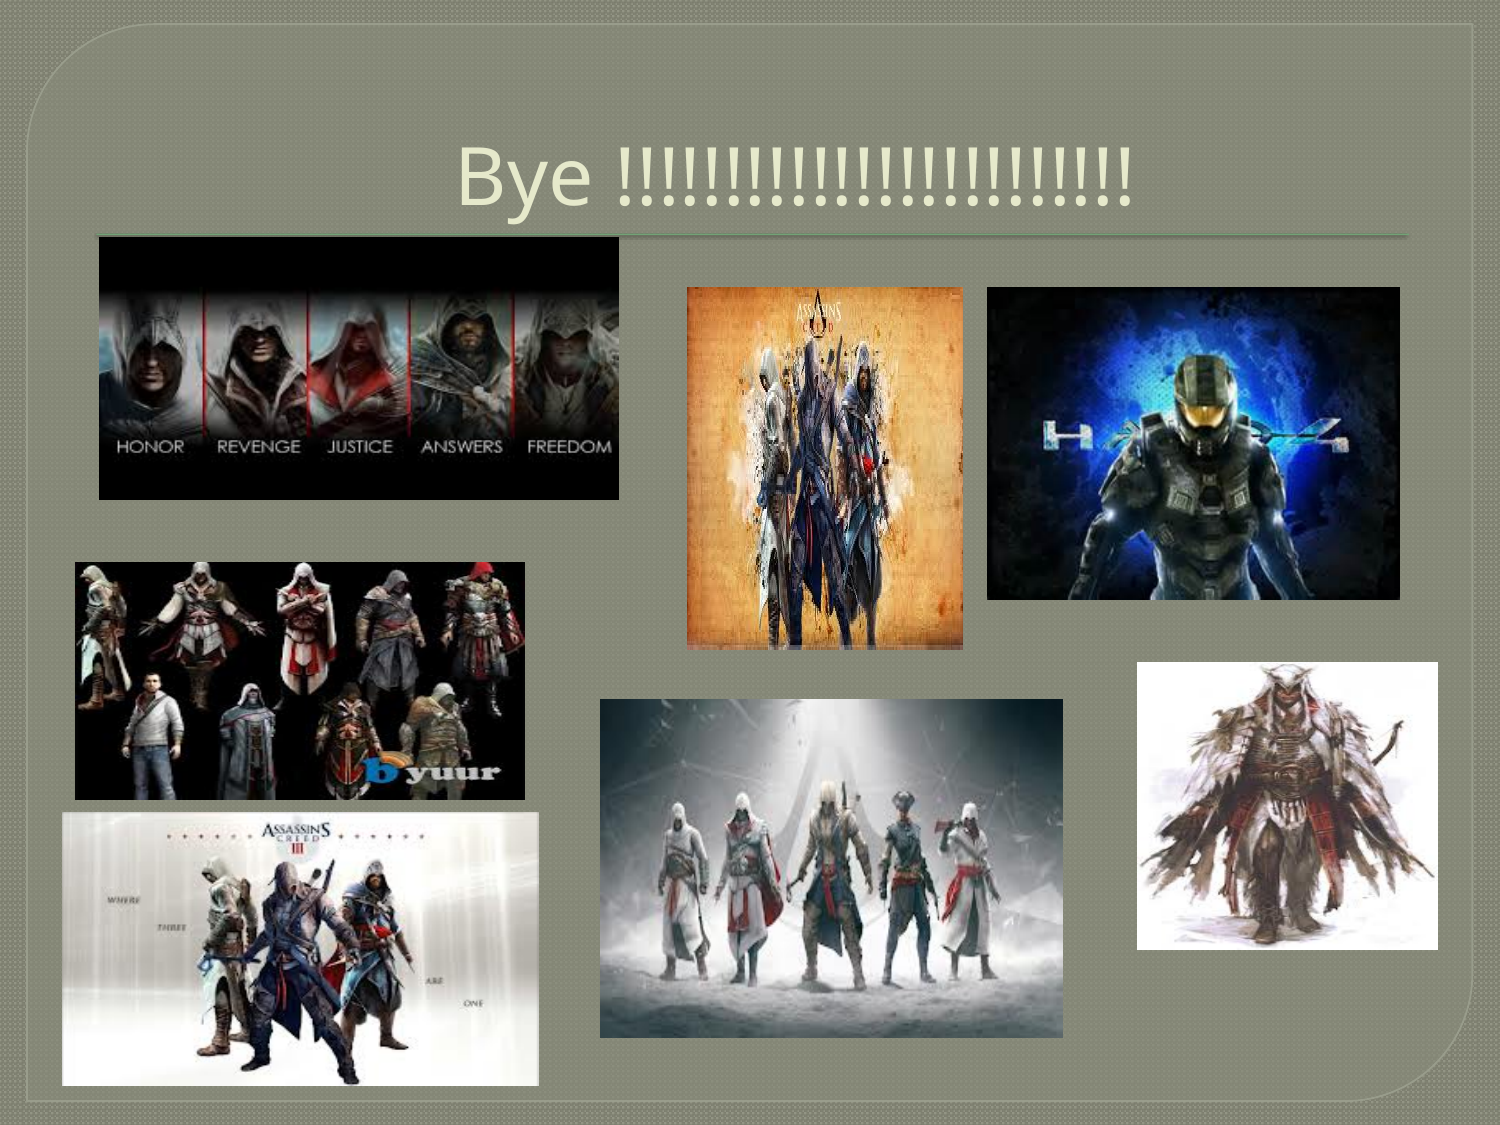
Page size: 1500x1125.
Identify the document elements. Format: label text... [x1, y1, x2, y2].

picture [62, 812, 540, 1087]
picture [599, 699, 1063, 1038]
picture [99, 237, 619, 501]
picture [1137, 662, 1438, 951]
picture [687, 287, 963, 651]
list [987, 287, 1401, 601]
picture [74, 562, 526, 801]
title Bye !!!!!!!!!!!!!!!!!!!!!!!! [75, 41, 1425, 230]
